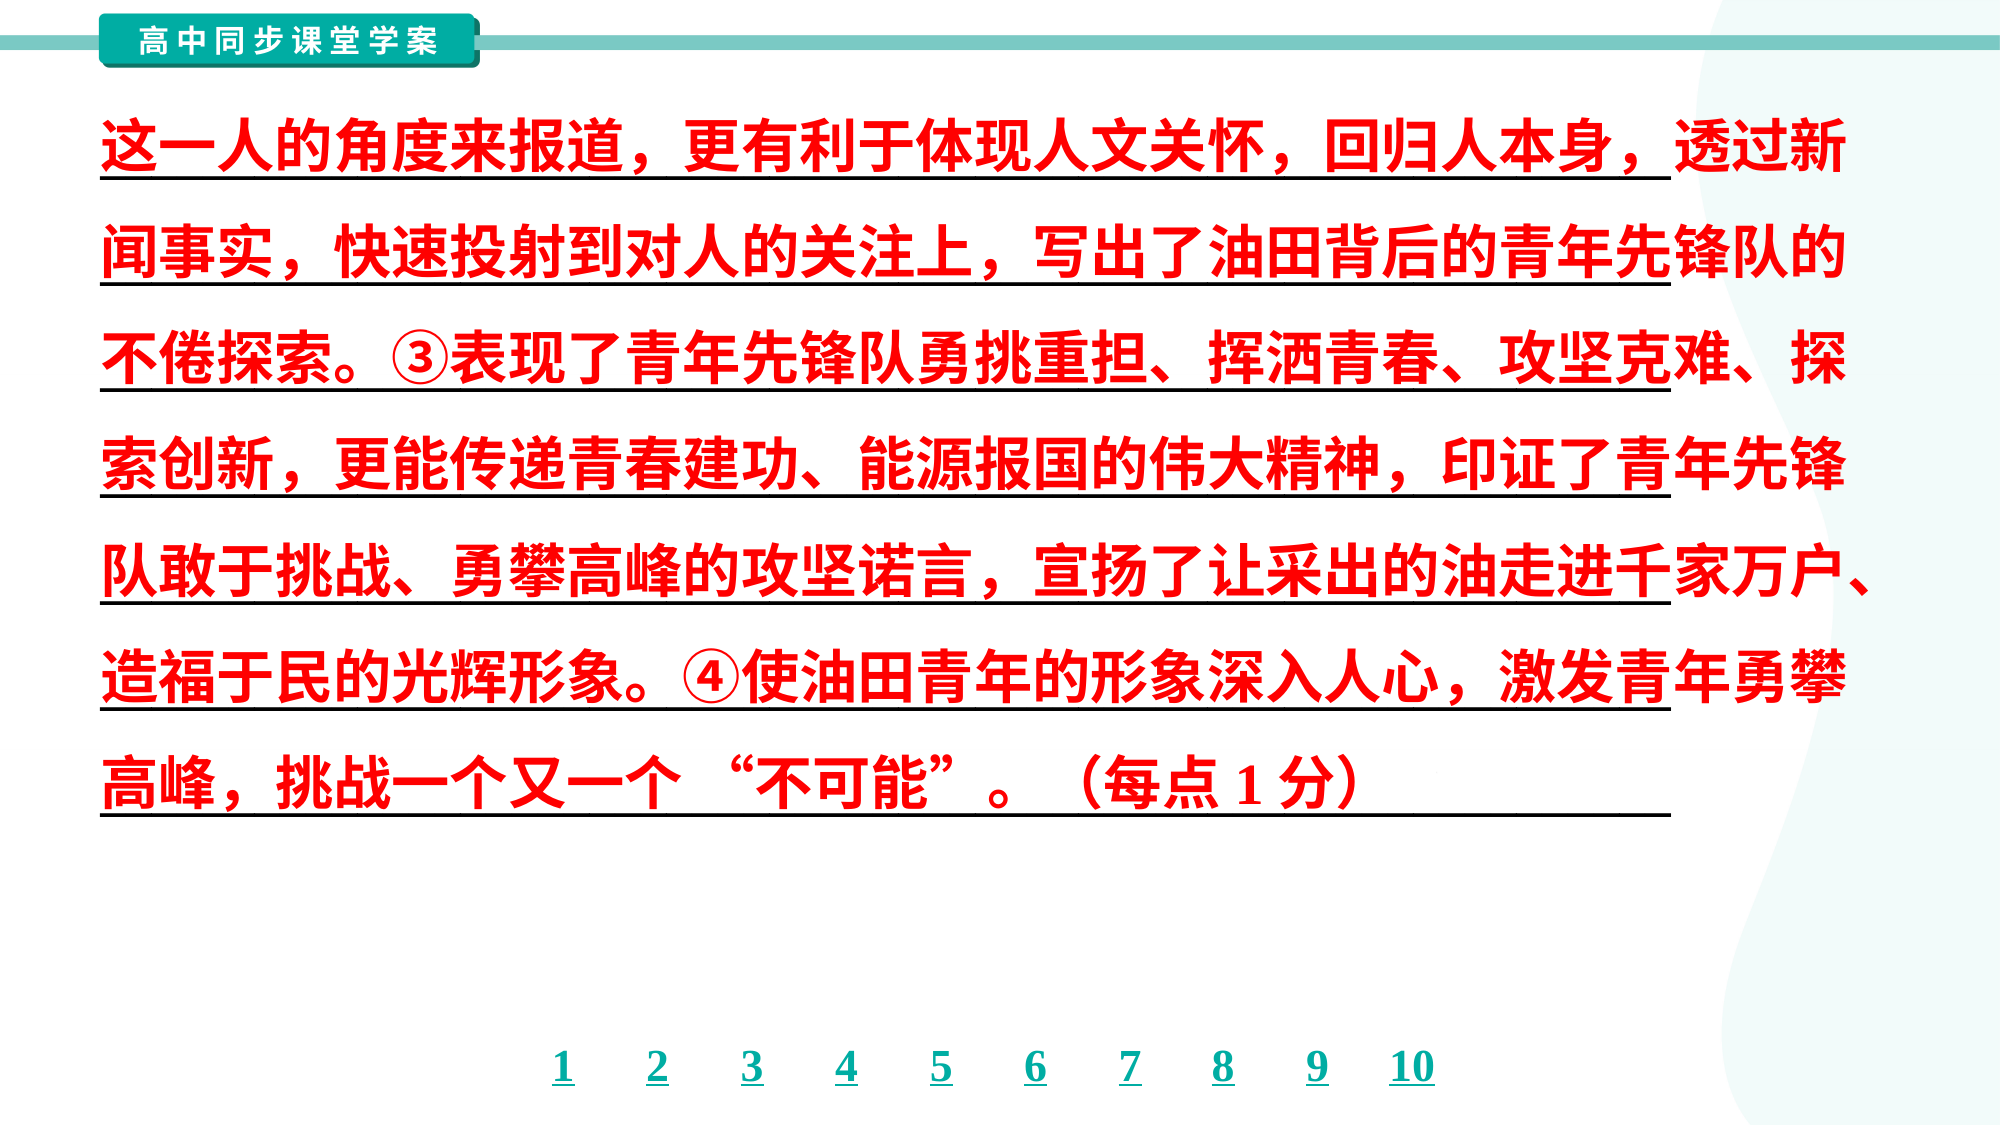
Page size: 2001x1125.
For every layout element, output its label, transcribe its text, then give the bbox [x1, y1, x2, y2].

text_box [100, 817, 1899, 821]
text_box 这一人的角度来报道，更有利于体现人文关怀，回归人本身，透过新 闻事实，快速投射到对人的关注上，写出了油田背后的青年先锋队的 不倦探索。③表现了青年先锋队勇挑重担、挥洒青春、攻坚克难、探 索创新，更能传递青春建功、能源报国的伟大精神，印证了青年先锋 队敢于挑战、勇攀高峰的攻坚诺言，宣扬了让采出的油走进千家万户、 造福于民的光辉形象。④使油田青年的形象深入人心，激发青年勇攀 高峰，挑战一个又一个 “不可能”。（每点1分） [100, 72, 1899, 817]
picture [0, 0, 2000, 1125]
